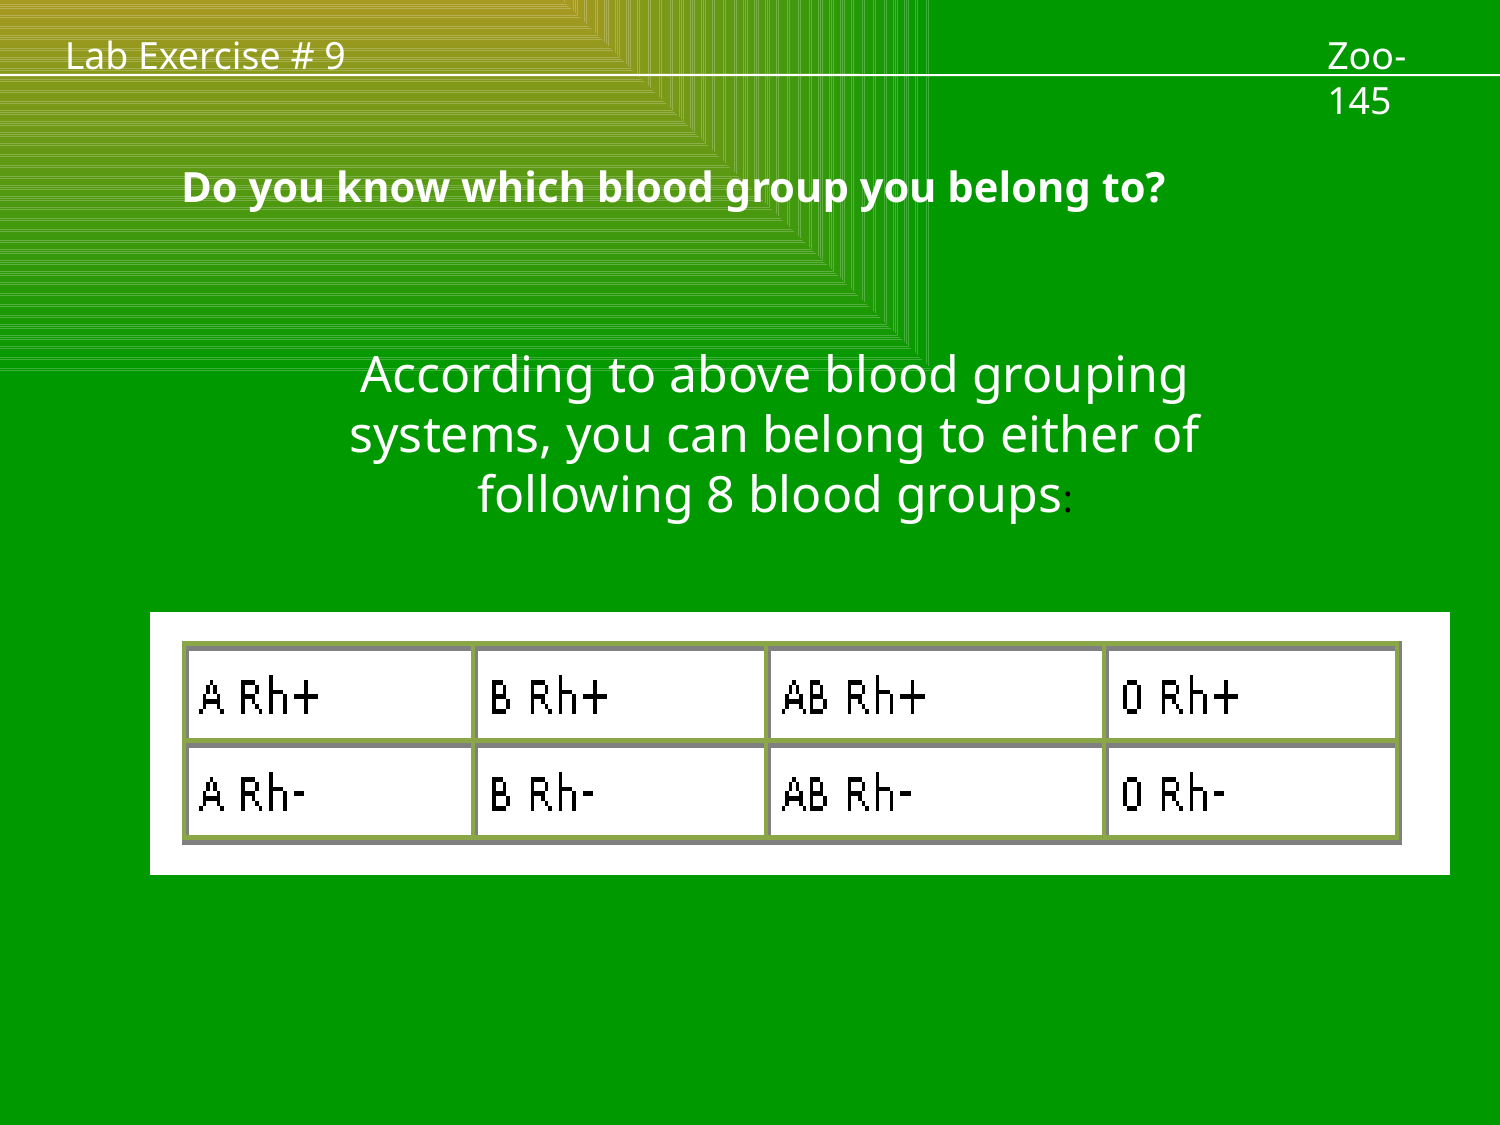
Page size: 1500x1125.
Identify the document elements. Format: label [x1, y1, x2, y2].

picture [149, 612, 1451, 876]
text_box [174, 112, 1313, 135]
text_box [0, 24, 1500, 86]
text_box [112, 137, 1338, 296]
text_box [174, 304, 1313, 568]
